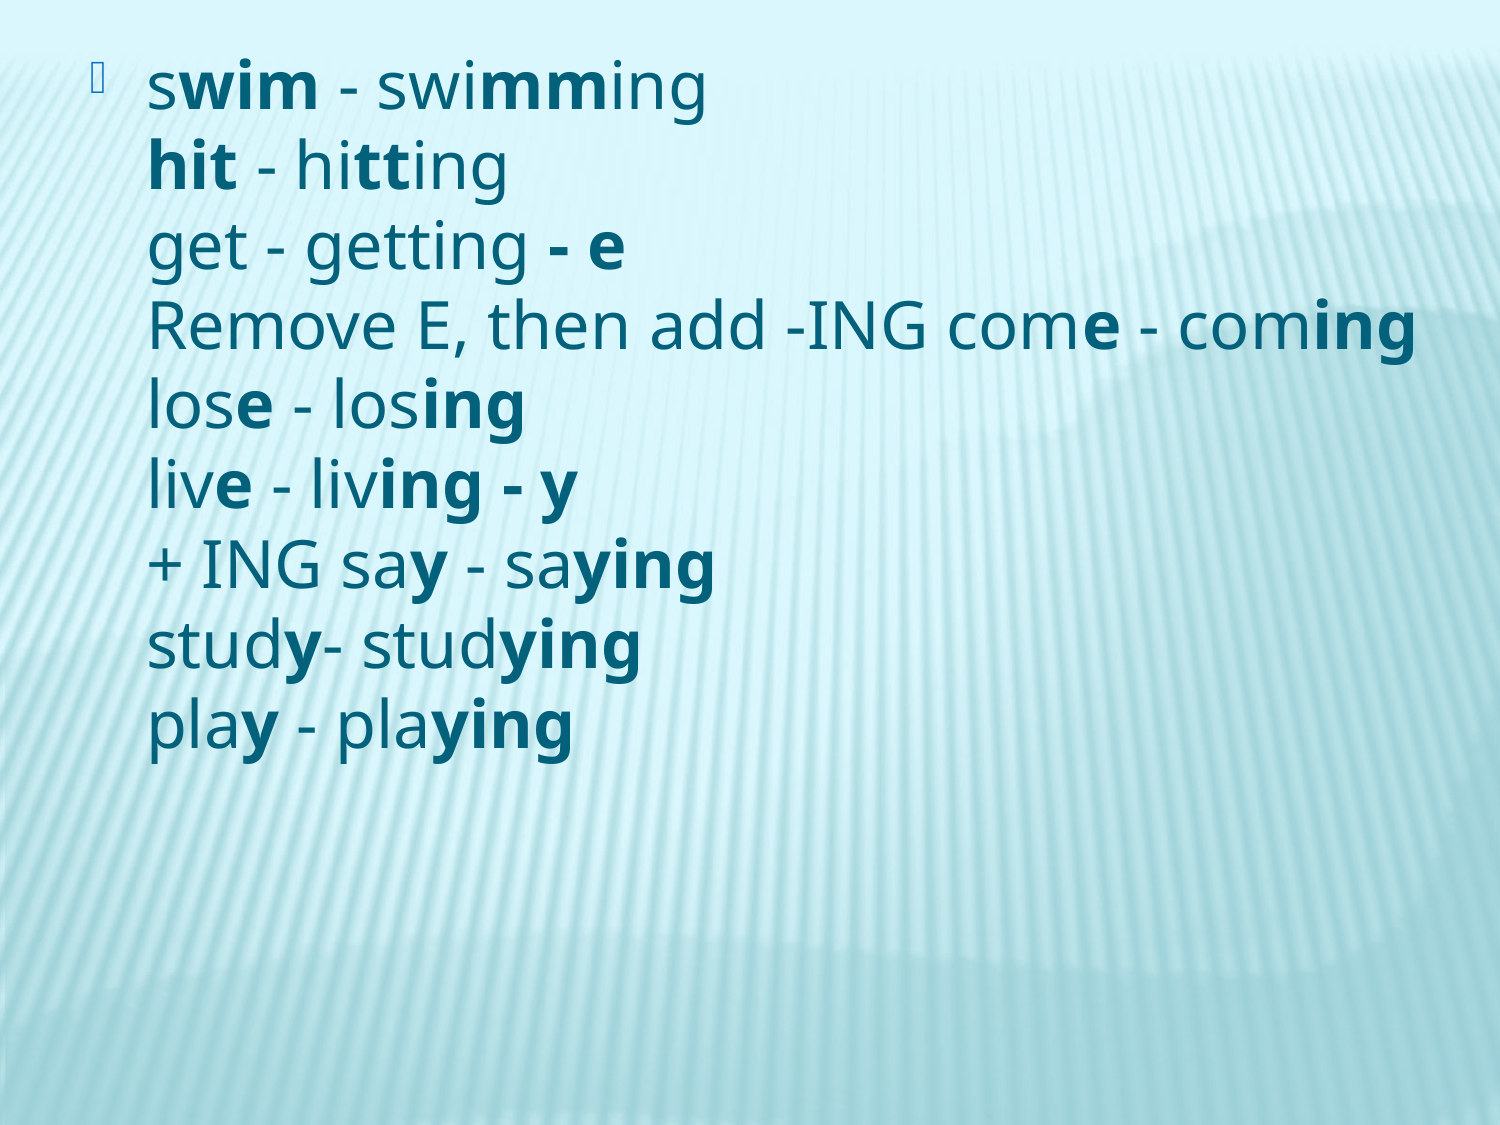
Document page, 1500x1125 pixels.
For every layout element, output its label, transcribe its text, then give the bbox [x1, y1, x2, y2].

list swim - swimming hit - hitting get - getting - e Remove E, then add -ING come - coming lose - losing live - living - y + ING say - saying study- studying play - playing [75, 35, 1500, 998]
